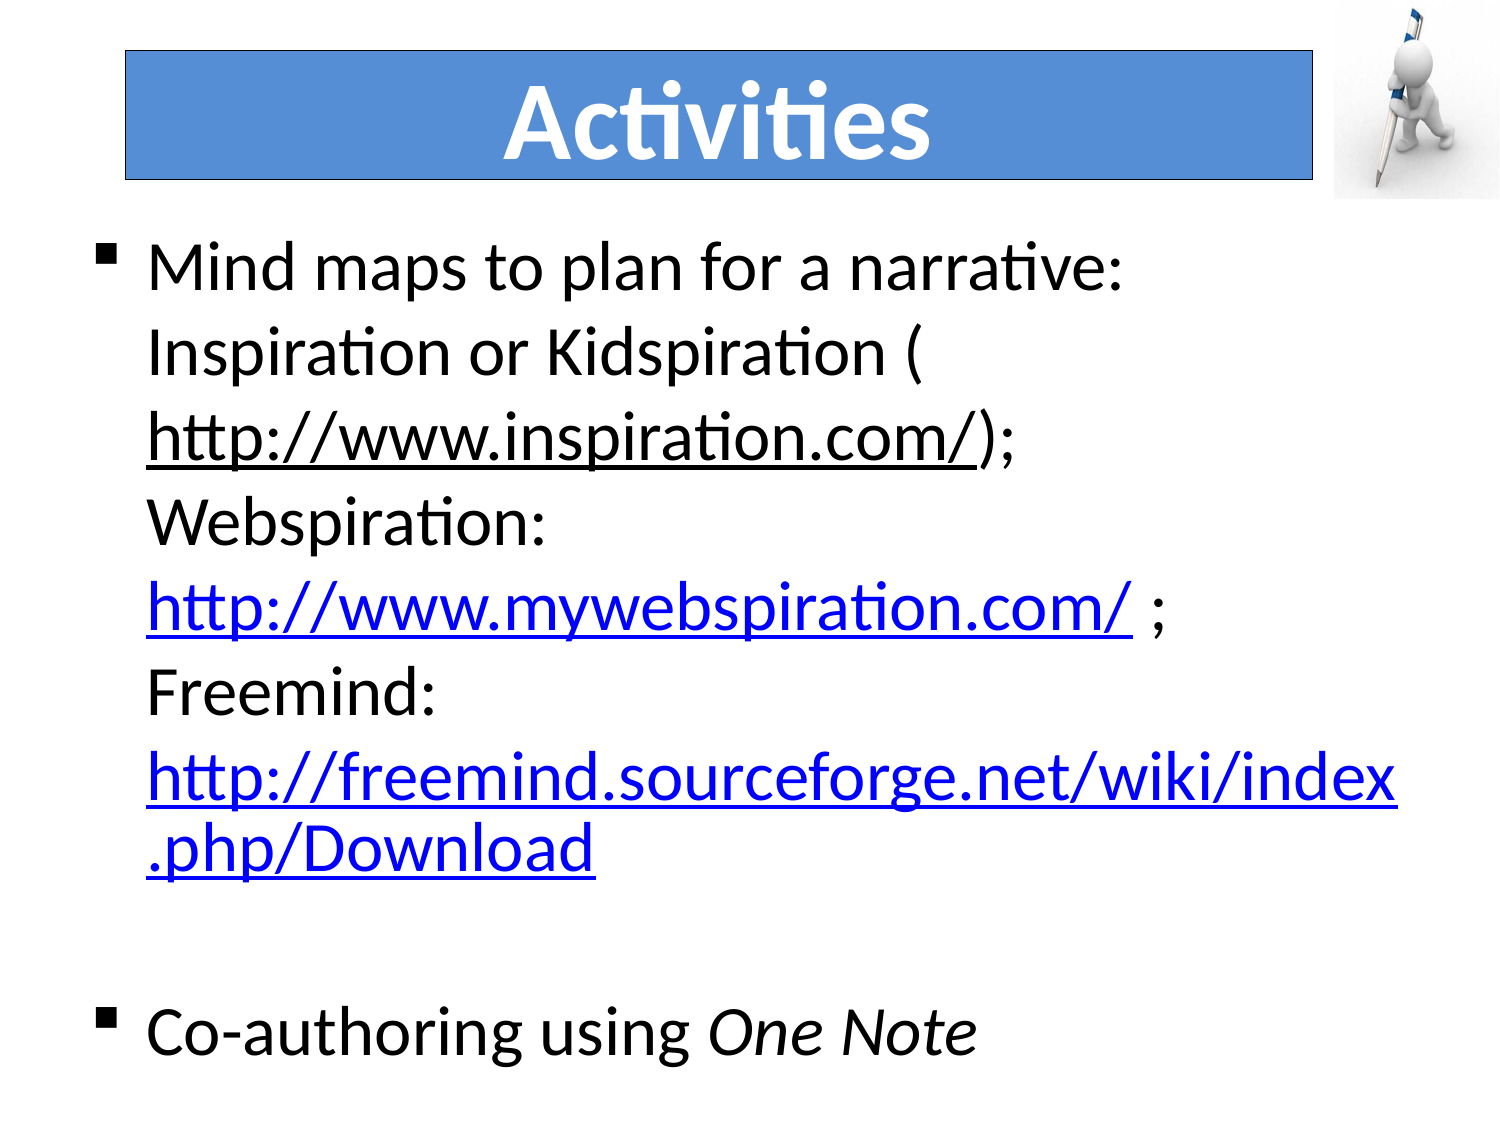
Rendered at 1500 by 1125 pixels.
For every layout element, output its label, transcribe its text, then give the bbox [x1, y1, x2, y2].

picture [1333, 0, 1500, 201]
title Activities [125, 50, 1313, 180]
list Mind maps to plan for a narrative: Inspiration or Kidspiration (http://www.inspiration.com/); Webspiration: http://www.mywebspiration.com/ ; Freemind: http://freemind.sourceforge.net/wiki/index.php/Download Co-authoring using One Note [75, 212, 1425, 1050]
